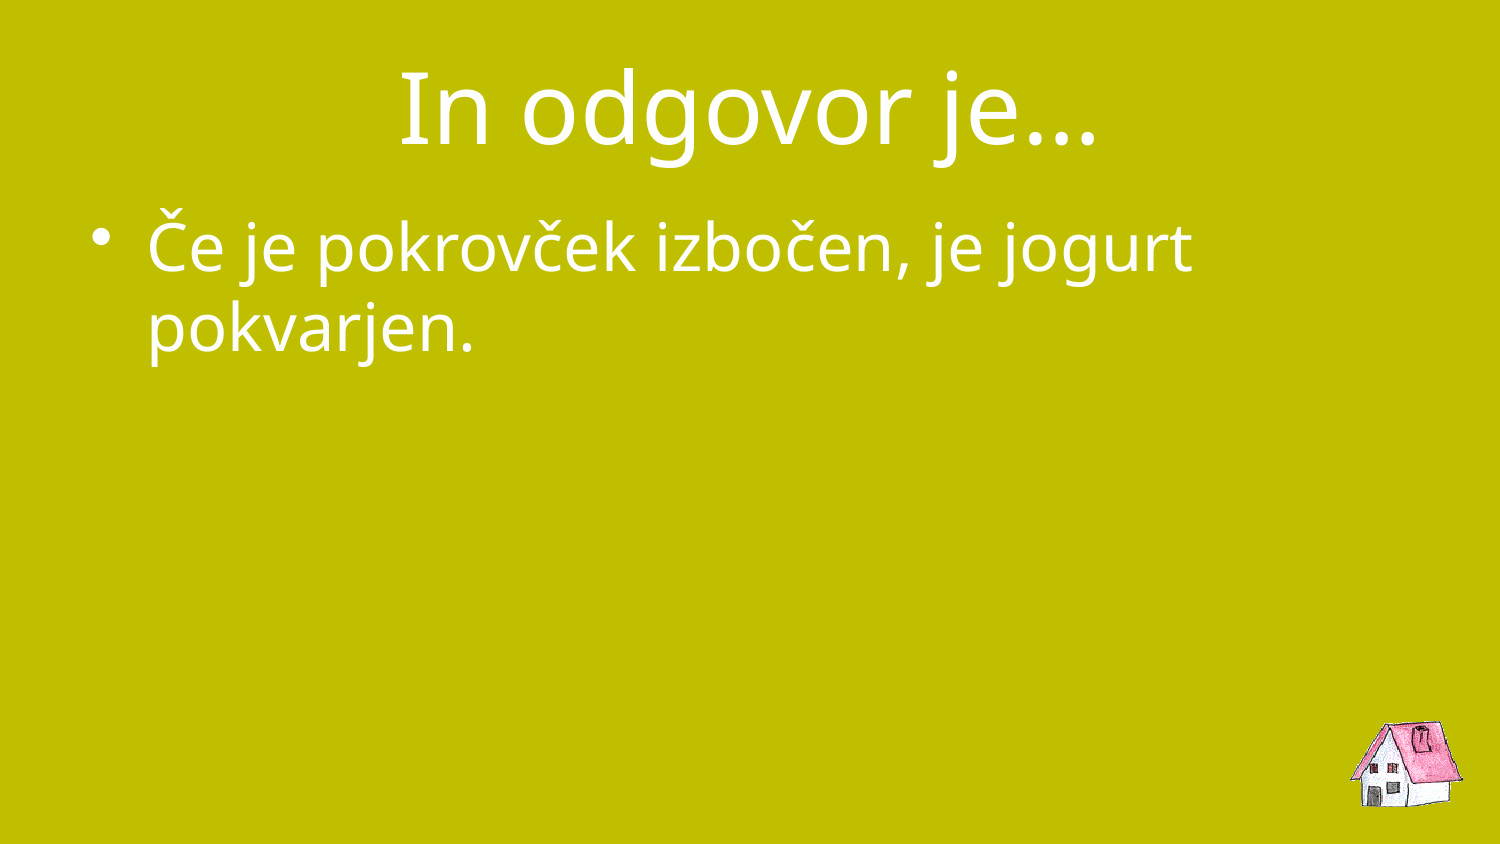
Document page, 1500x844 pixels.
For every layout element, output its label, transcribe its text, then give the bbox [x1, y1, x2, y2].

list Če je pokrovček izbočen, je jogurt pokvarjen. [74, 196, 1426, 754]
picture [1349, 721, 1463, 808]
title In odgovor je… [74, 33, 1426, 175]
